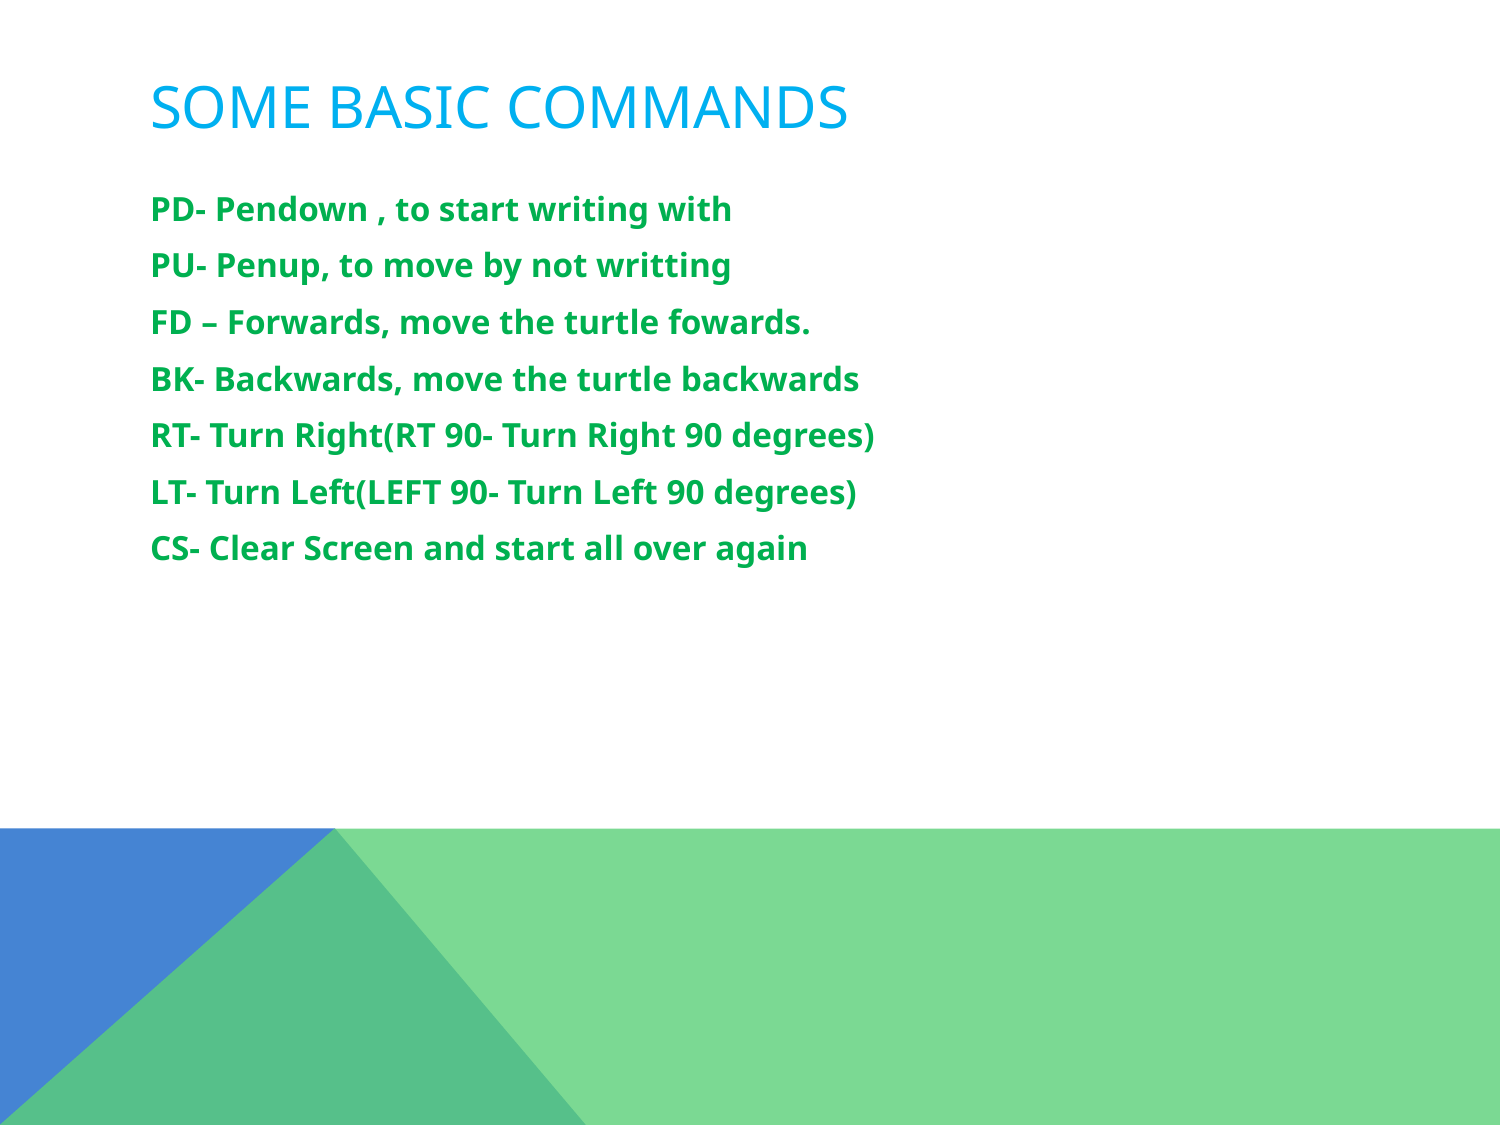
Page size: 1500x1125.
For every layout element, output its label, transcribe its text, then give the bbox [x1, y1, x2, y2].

list PD- Pendown , to start writing with PU- Penup, to move by not writting FD – Forwards, move the turtle fowards. BK- Backwards, move the turtle backwards RT- Turn Right(RT 90- Turn Right 90 degrees) LT- Turn Left(LEFT 90- Turn Left 90 degrees) CS- Clear Screen and start all over again [135, 180, 1369, 768]
title Some basic commands [135, 60, 1369, 150]
